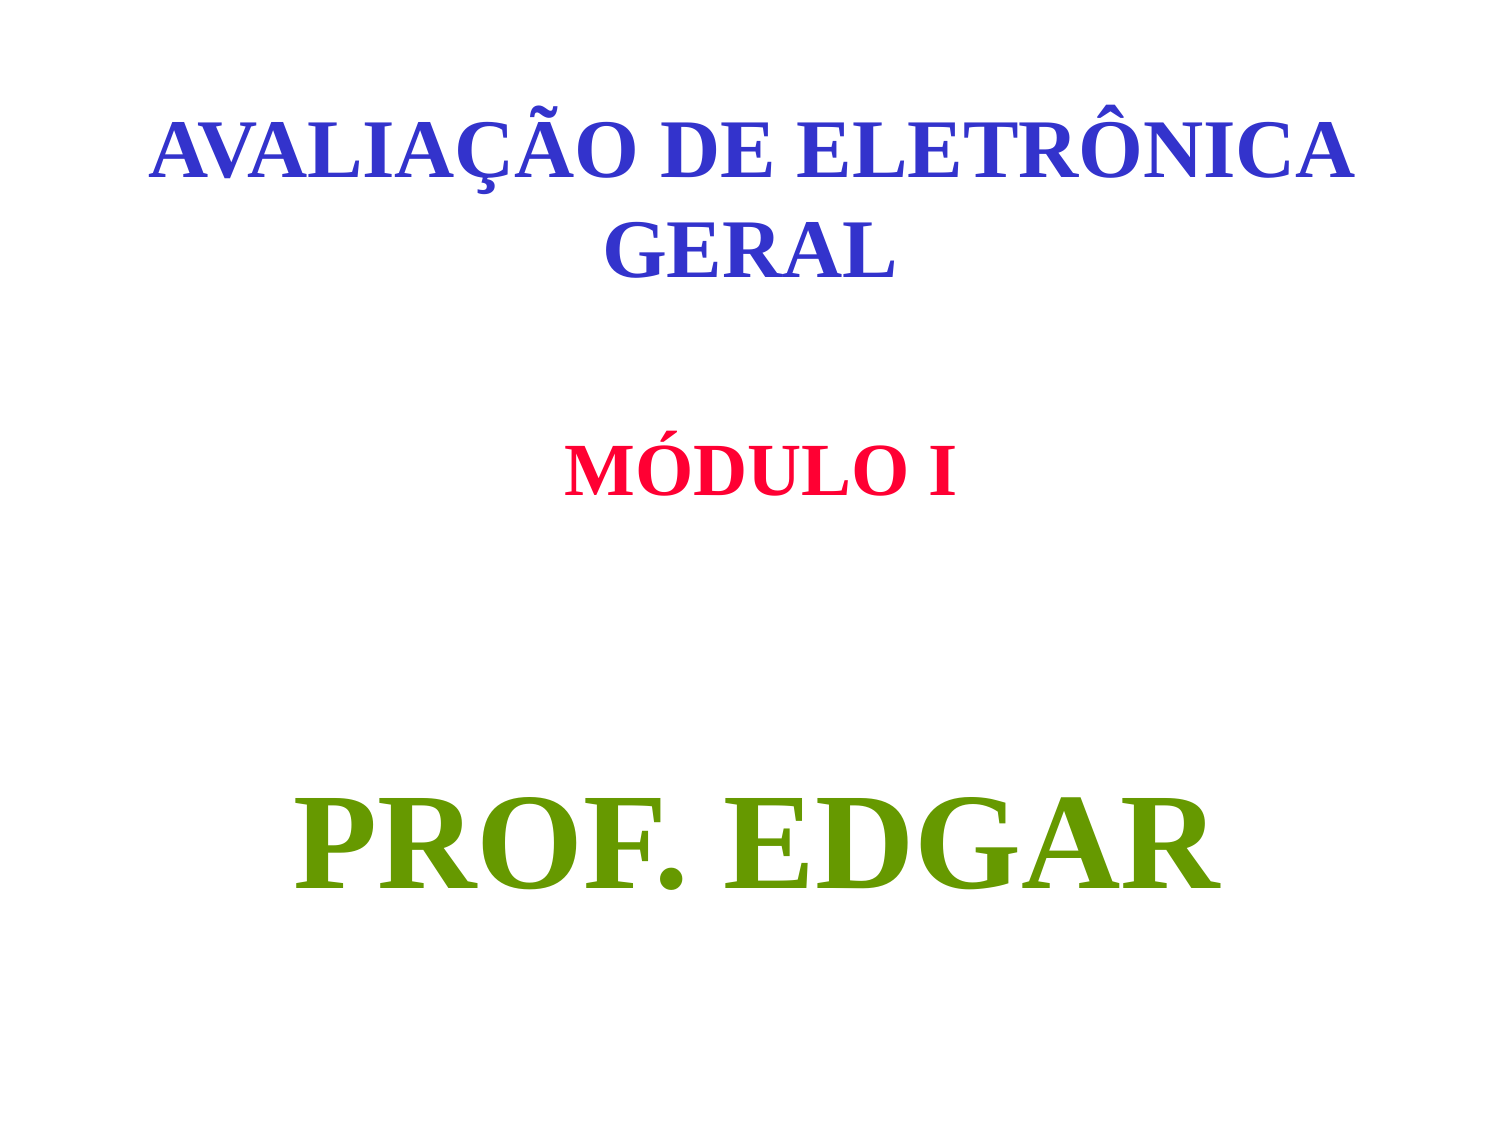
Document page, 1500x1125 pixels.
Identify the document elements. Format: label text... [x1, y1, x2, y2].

text_box PROF. EDGAR [278, 743, 1236, 924]
text_box MÓDULO I [549, 412, 999, 518]
title AVALIAÇÃO DE ELETRÔNICA GERAL [112, 99, 1388, 288]
